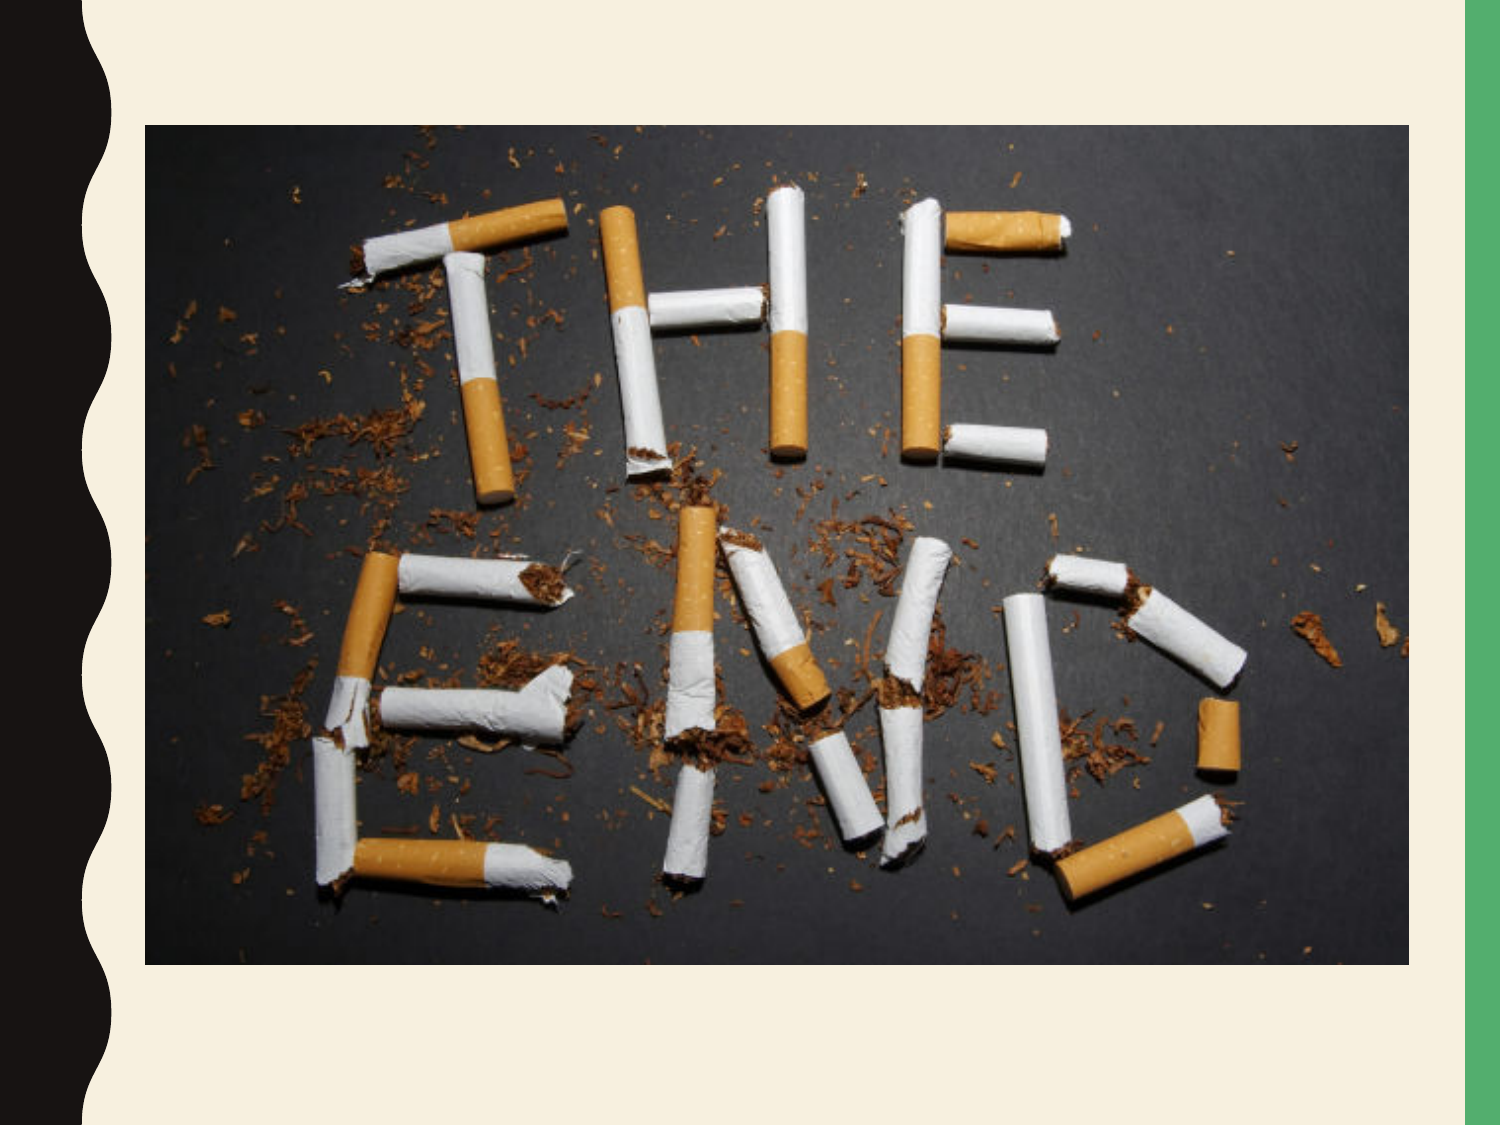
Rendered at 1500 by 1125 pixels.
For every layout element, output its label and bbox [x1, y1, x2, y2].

picture [145, 125, 1409, 965]
